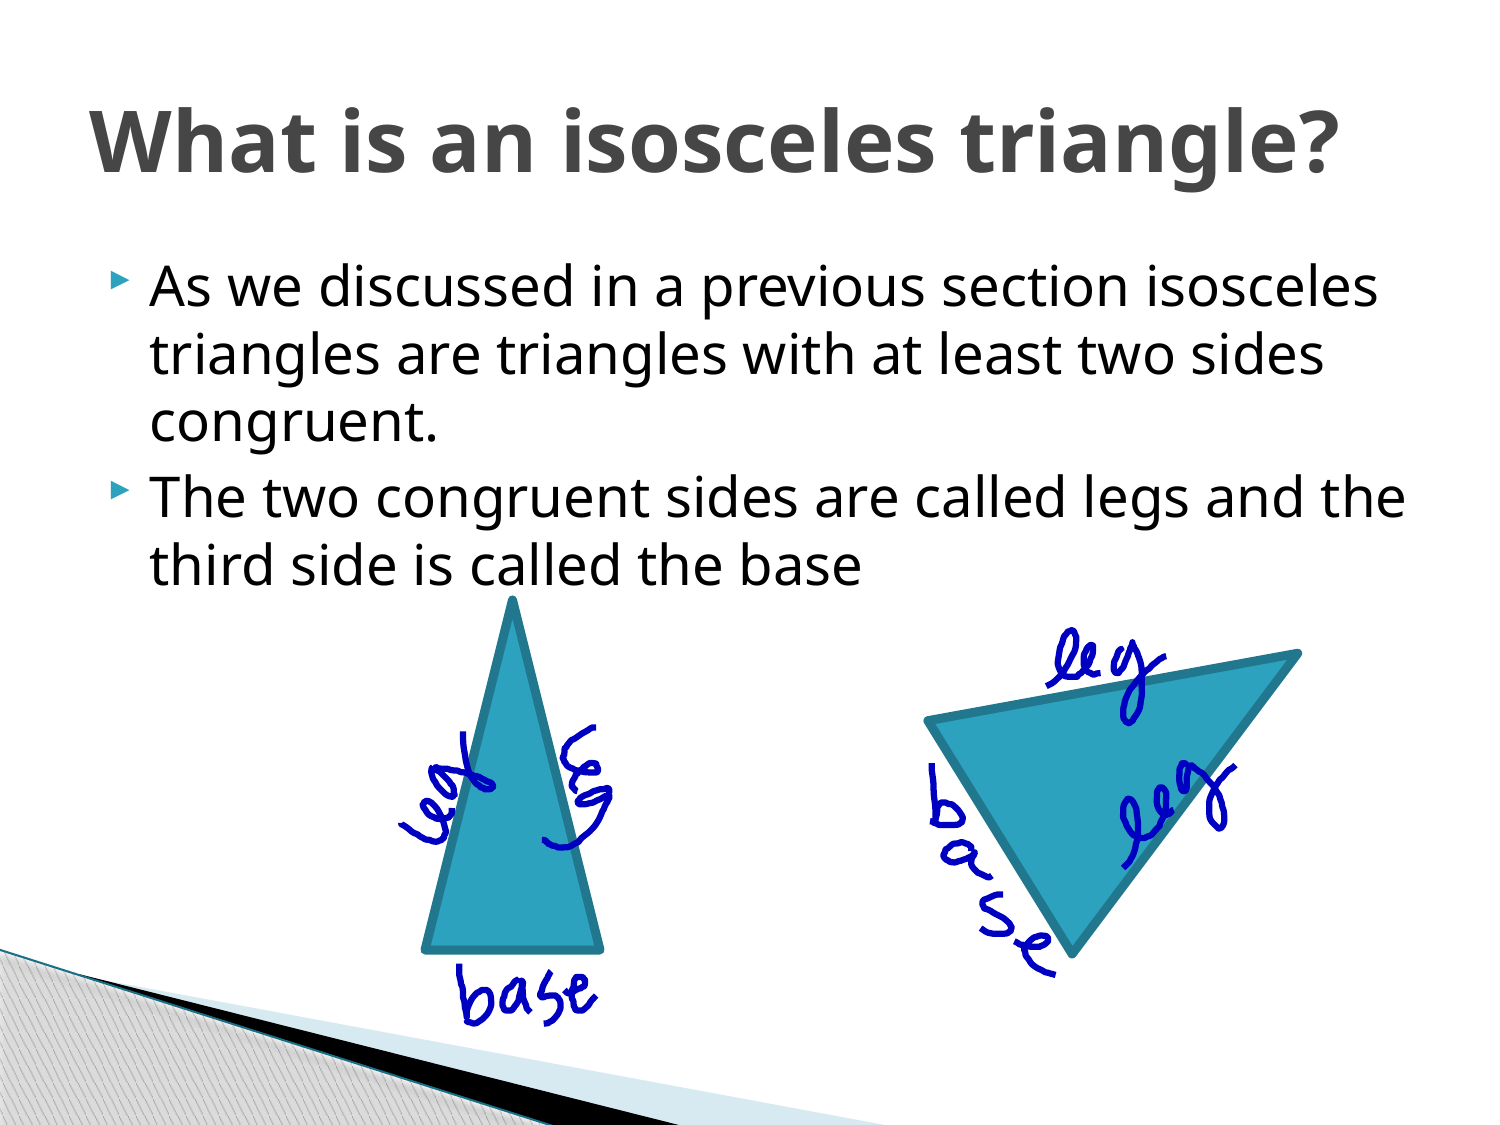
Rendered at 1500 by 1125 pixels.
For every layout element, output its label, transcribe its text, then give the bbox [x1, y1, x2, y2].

text_box [539, 970, 562, 1025]
text_box [430, 731, 494, 798]
text_box [1178, 762, 1237, 830]
text_box [929, 763, 964, 826]
text_box [1014, 934, 1056, 976]
text_box [1122, 786, 1174, 869]
text_box [420, 595, 605, 955]
list As we discussed in a previous section isosceles triangles are triangles with at least two sides congruent. The two congruent sides are called legs and the third side is called the base [75, 243, 1425, 986]
text_box [1045, 629, 1101, 687]
title What is an isosceles triangle? [75, 45, 1425, 233]
text_box [541, 787, 611, 849]
text_box [400, 800, 453, 843]
text_box [942, 841, 993, 879]
text_box [1113, 641, 1167, 725]
text_box [561, 726, 599, 792]
text_box [458, 963, 492, 1025]
text_box [923, 648, 1303, 959]
text_box [980, 893, 1013, 935]
text_box [563, 976, 597, 1012]
text_box [501, 978, 532, 1013]
